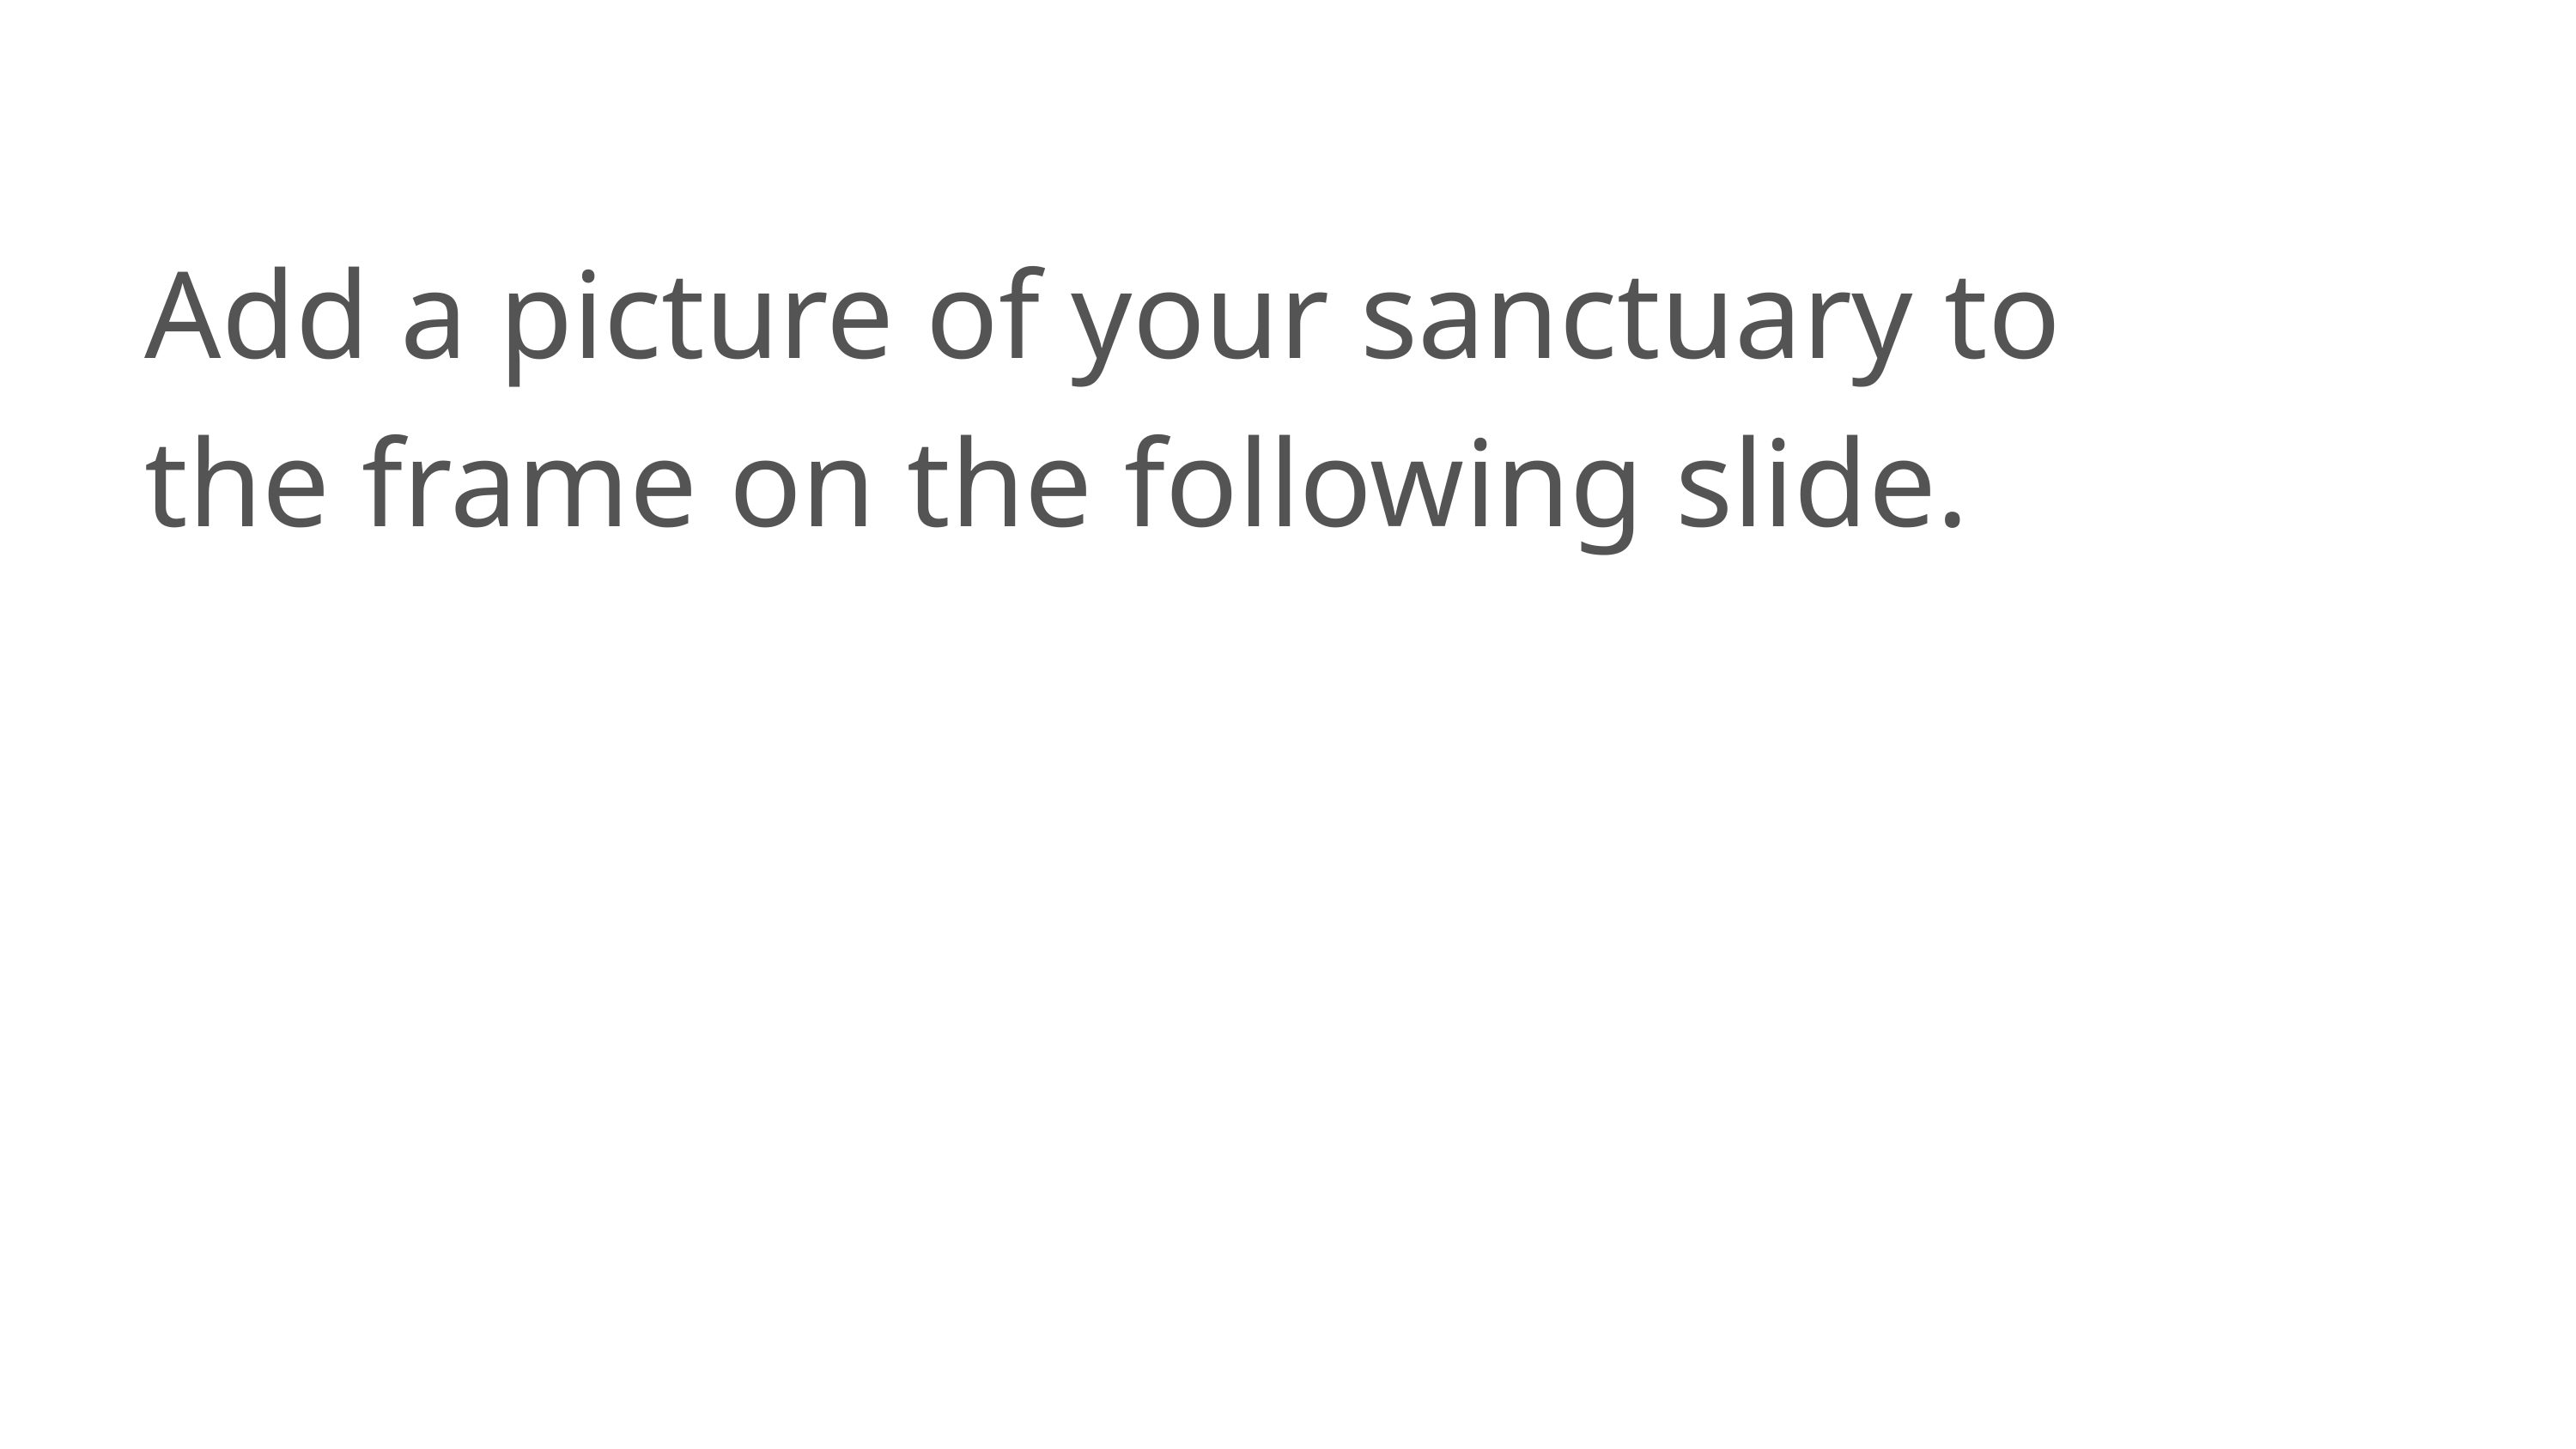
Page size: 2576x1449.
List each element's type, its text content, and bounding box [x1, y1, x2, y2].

text_box Add a picture of your sanctuary to the frame on the following slide. [144, 214, 2243, 551]
